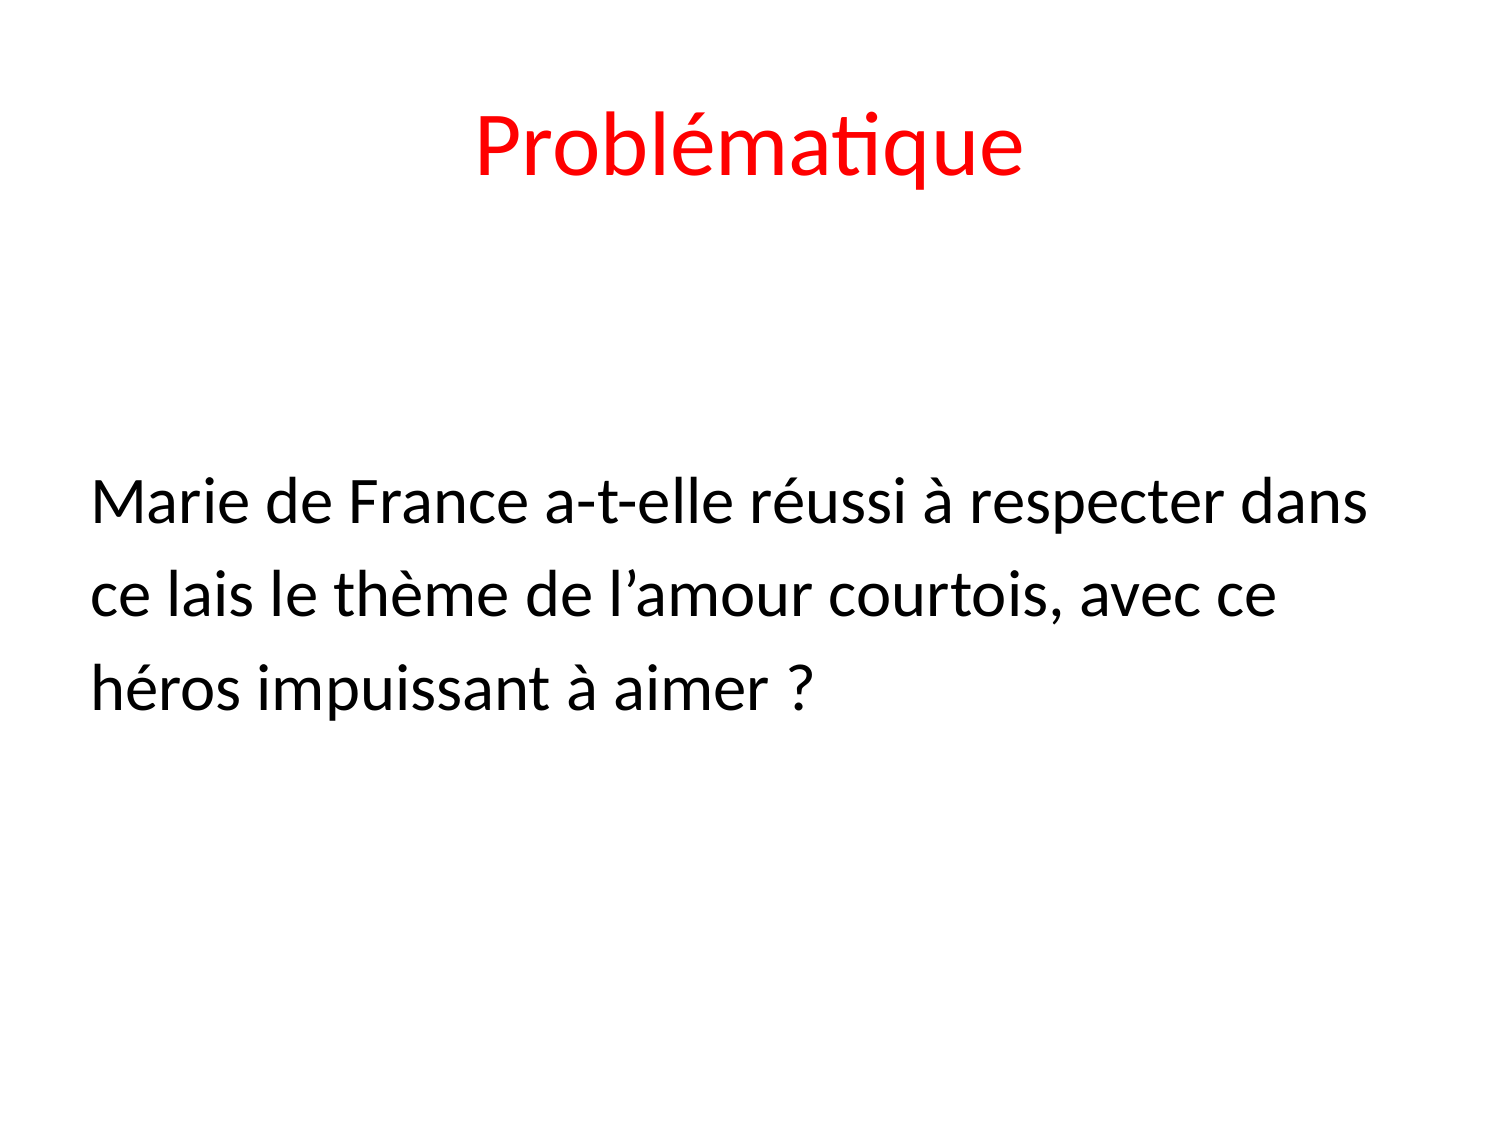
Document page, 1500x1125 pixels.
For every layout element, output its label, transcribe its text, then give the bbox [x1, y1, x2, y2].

list Marie de France a-t-elle réussi à respecter dans ce lais le thème de l’amour courtois, avec ce héros impuissant à aimer ? [75, 262, 1425, 1005]
title Problématique [75, 45, 1425, 233]
